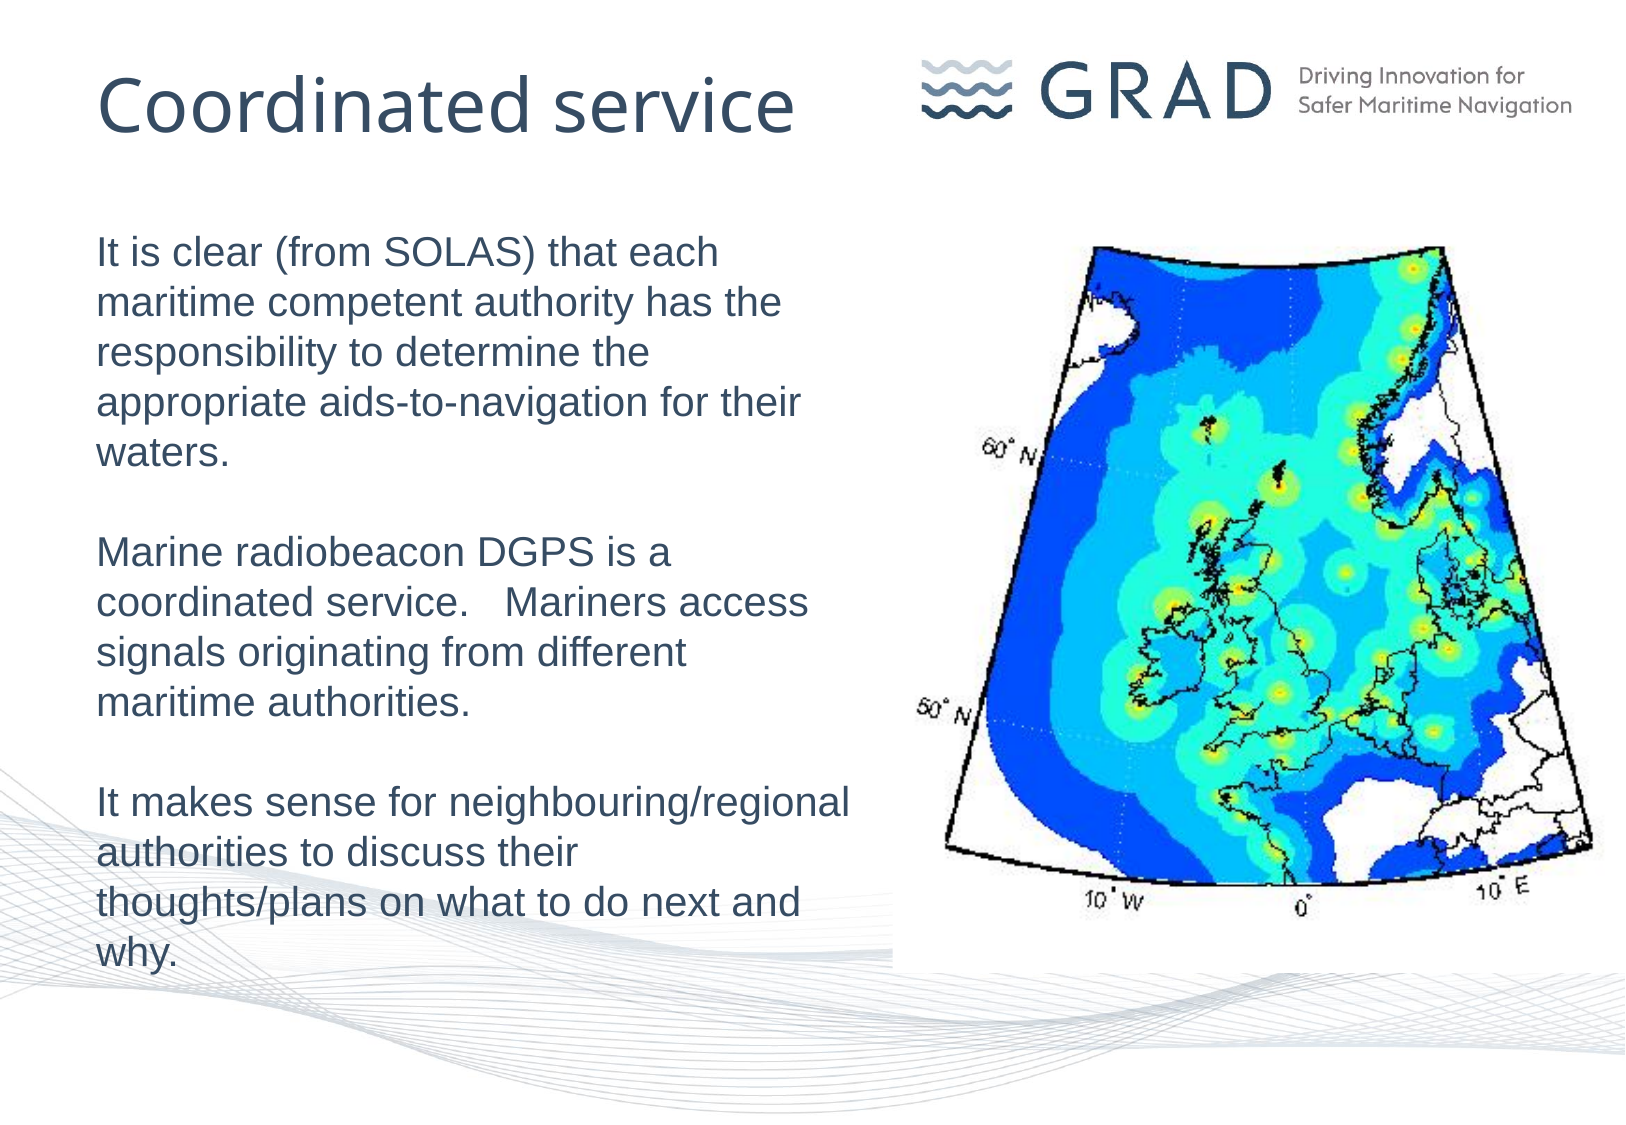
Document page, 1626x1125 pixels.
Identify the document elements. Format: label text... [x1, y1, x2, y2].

picture [0, 0, 1625, 1125]
title Coordinated service [81, 0, 1483, 218]
text_box It is clear (from SOLAS) that each maritime competent authority has the responsibility to determine the appropriate aids-to-navigation for their waters. Marine radiobeacon DGPS is a coordinated service. Mariners access signals originating from different maritime authorities. It makes sense for neighbouring/regional authorities to discuss their thoughts/plans on what to do next and why. [81, 217, 873, 1028]
